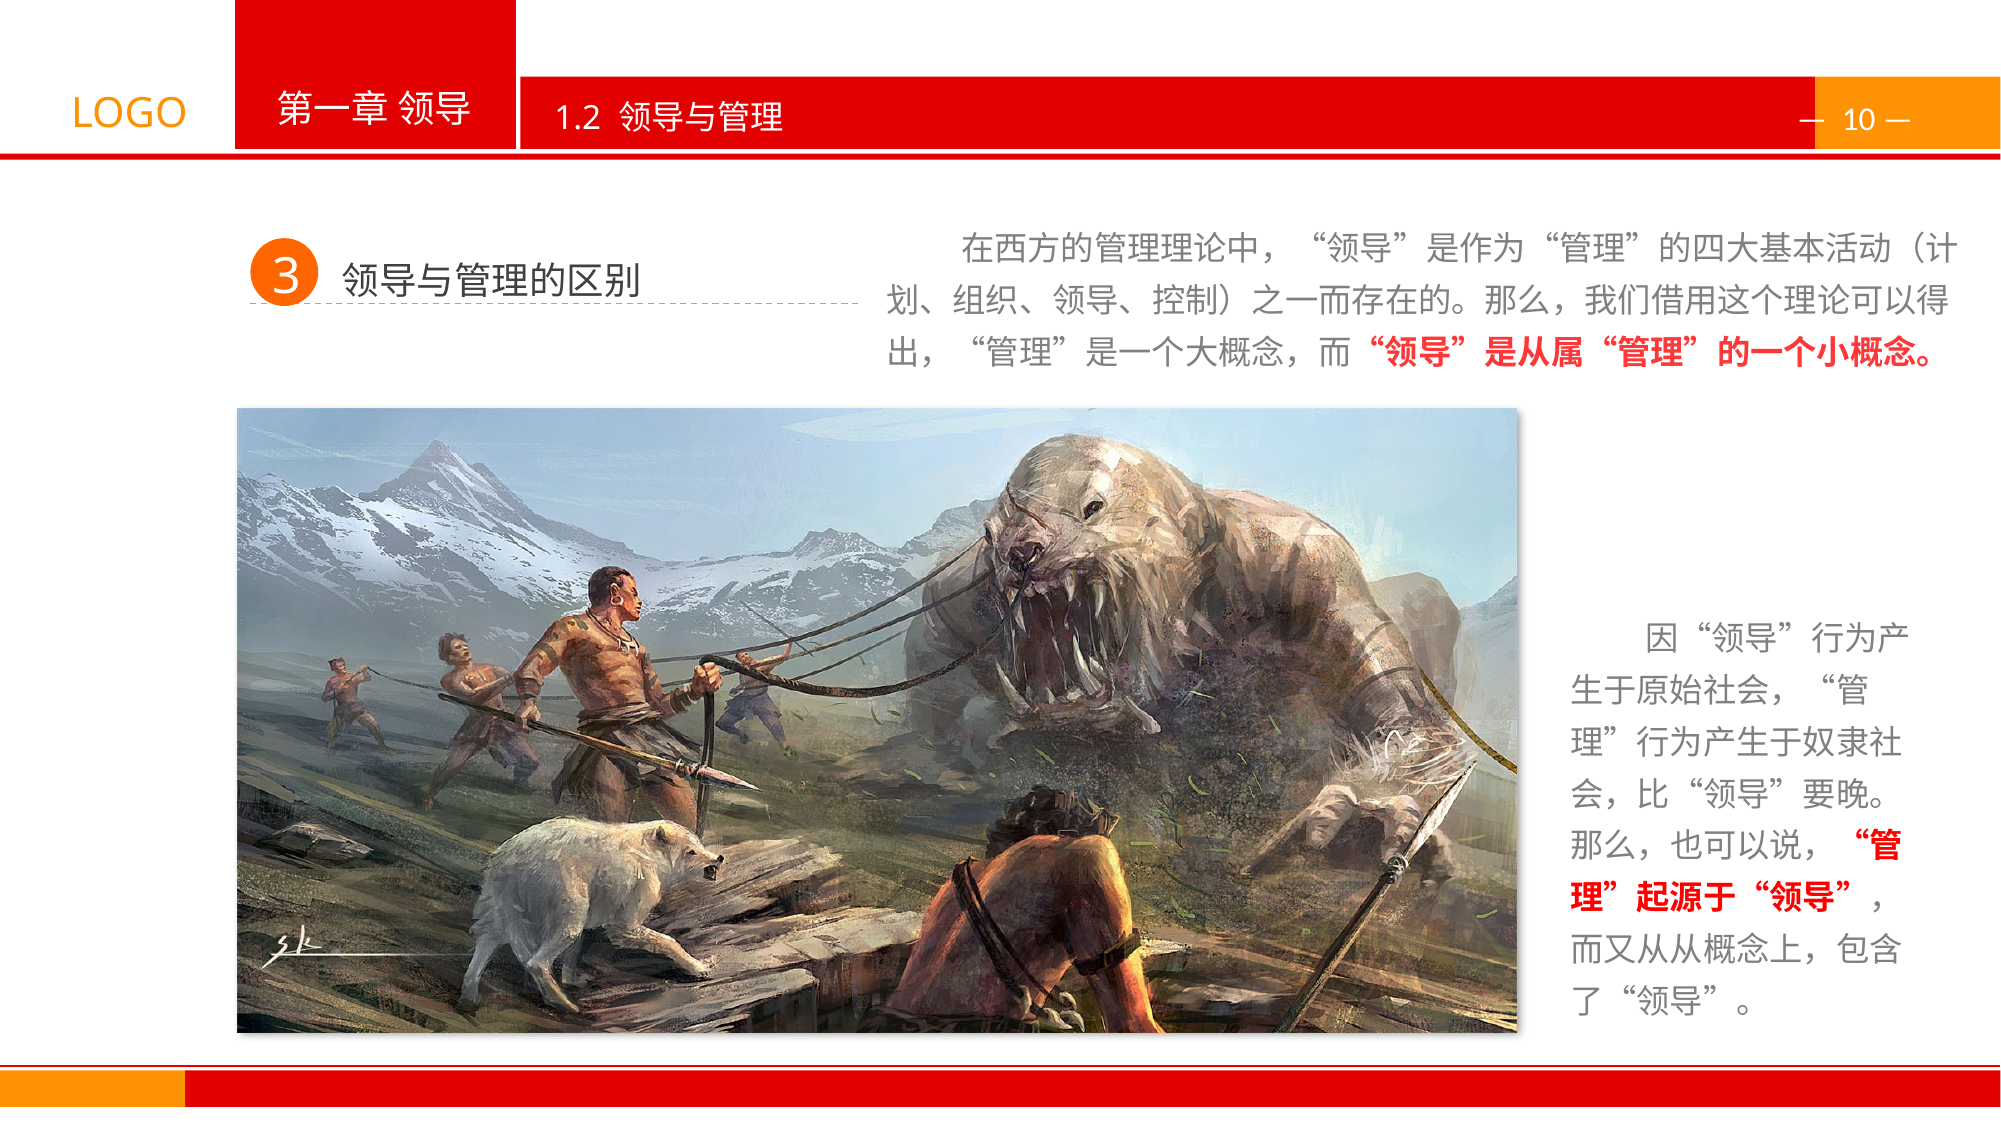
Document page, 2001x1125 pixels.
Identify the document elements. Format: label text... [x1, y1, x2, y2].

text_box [250, 235, 319, 312]
text_box 在西方的管理理论中，“领导”是作为“管理”的四大基本活动（计划、组织、领导、控制）之一而存在的。那么，我们借用这个理论可以得出，“管理”是一个大概念，而“领导”是从属“管理”的一个小概念。 [871, 208, 1981, 379]
text_box 因“领导”行为产生于原始社会，“管理”行为产生于奴隶社会，比“领导”要晚。那么，也可以说，“管理”起源于“领导”，而又从从概念上，包含了“领导”。 [1555, 597, 1946, 1028]
text_box 领导与管理的区别 [326, 227, 785, 302]
picture [237, 408, 1517, 1033]
